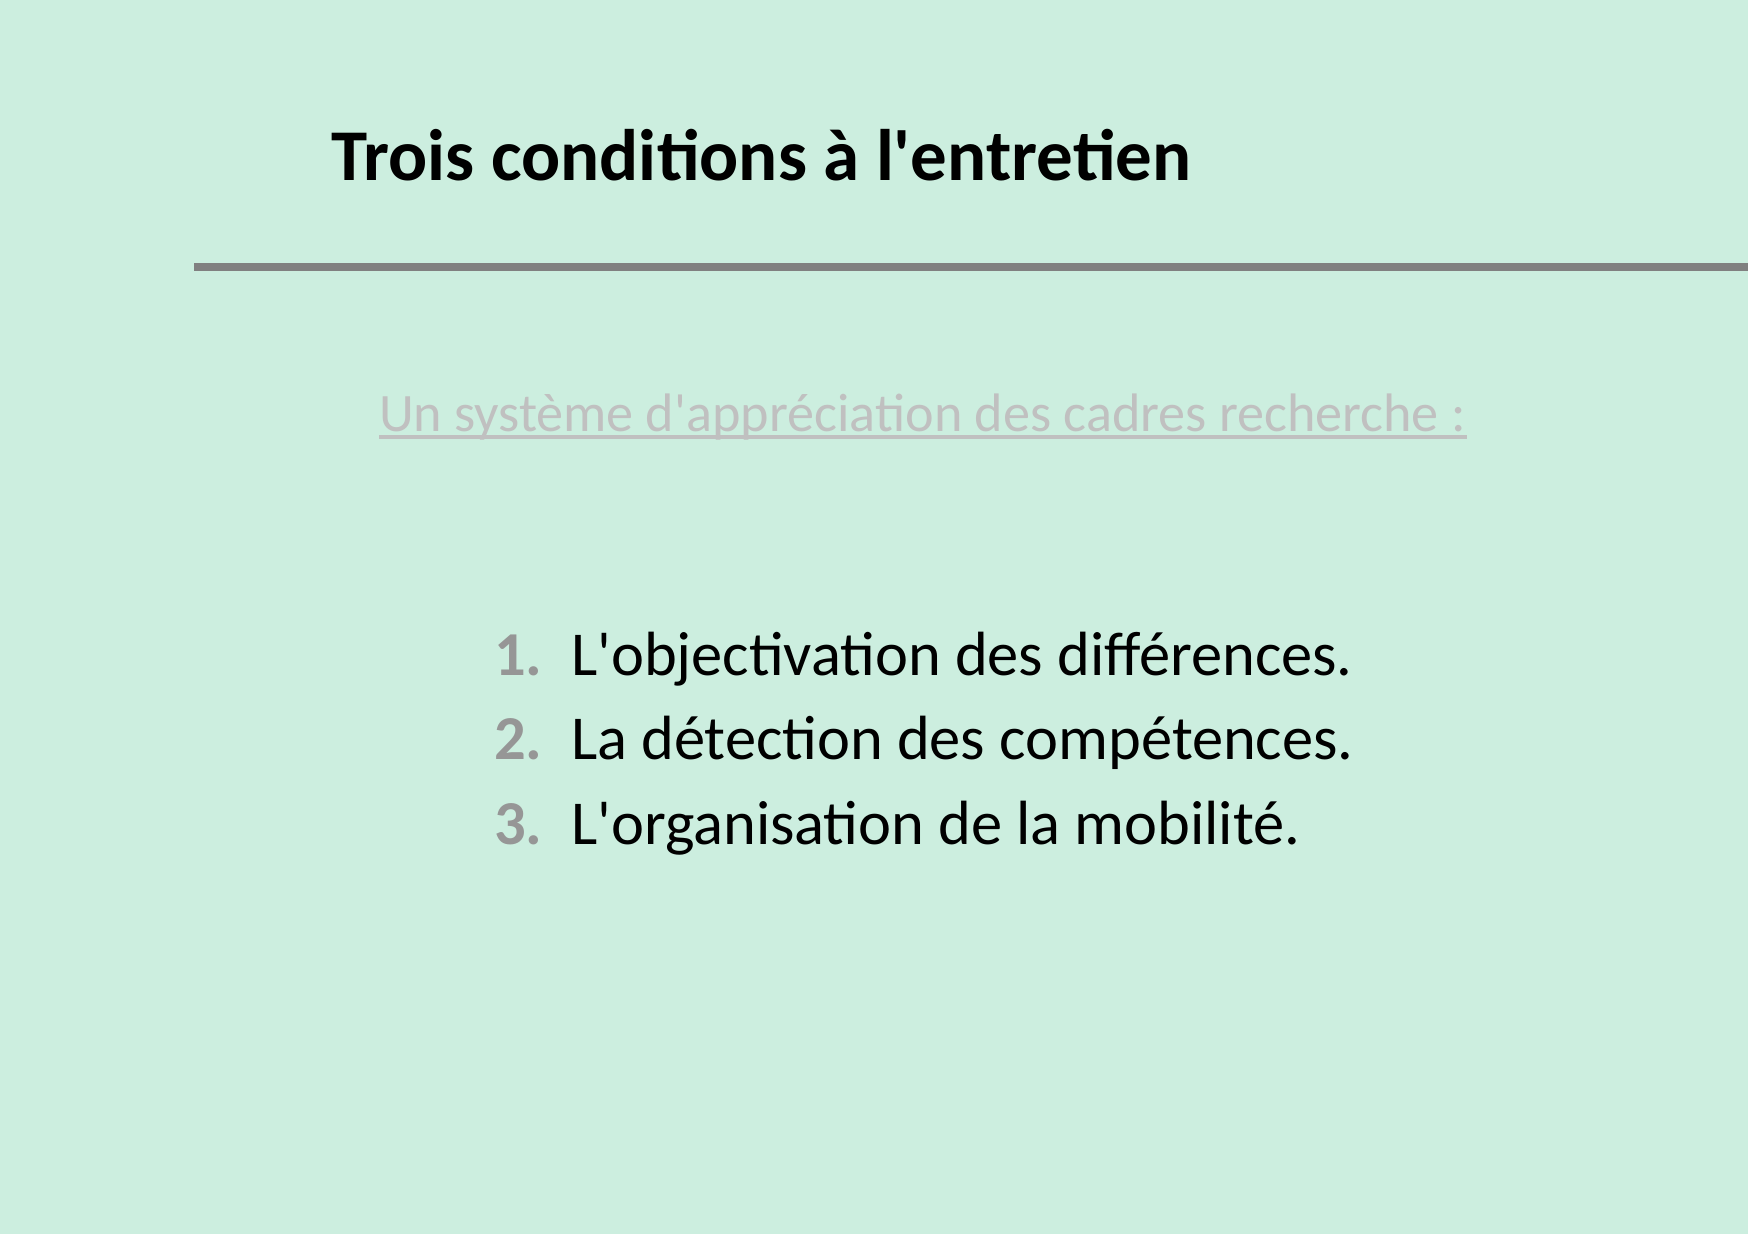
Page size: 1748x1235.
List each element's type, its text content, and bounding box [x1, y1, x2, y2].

text_box [195, 264, 1748, 271]
text_box 1. L'objectivation des différences. 2. La détection des compétences. 3. L'organisation de la mobilité. [494, 613, 1355, 857]
text_box Un système d'appréciation des cadres recherche : [379, 377, 1468, 443]
text_box Trois conditions à l'entretien [331, 107, 1570, 196]
